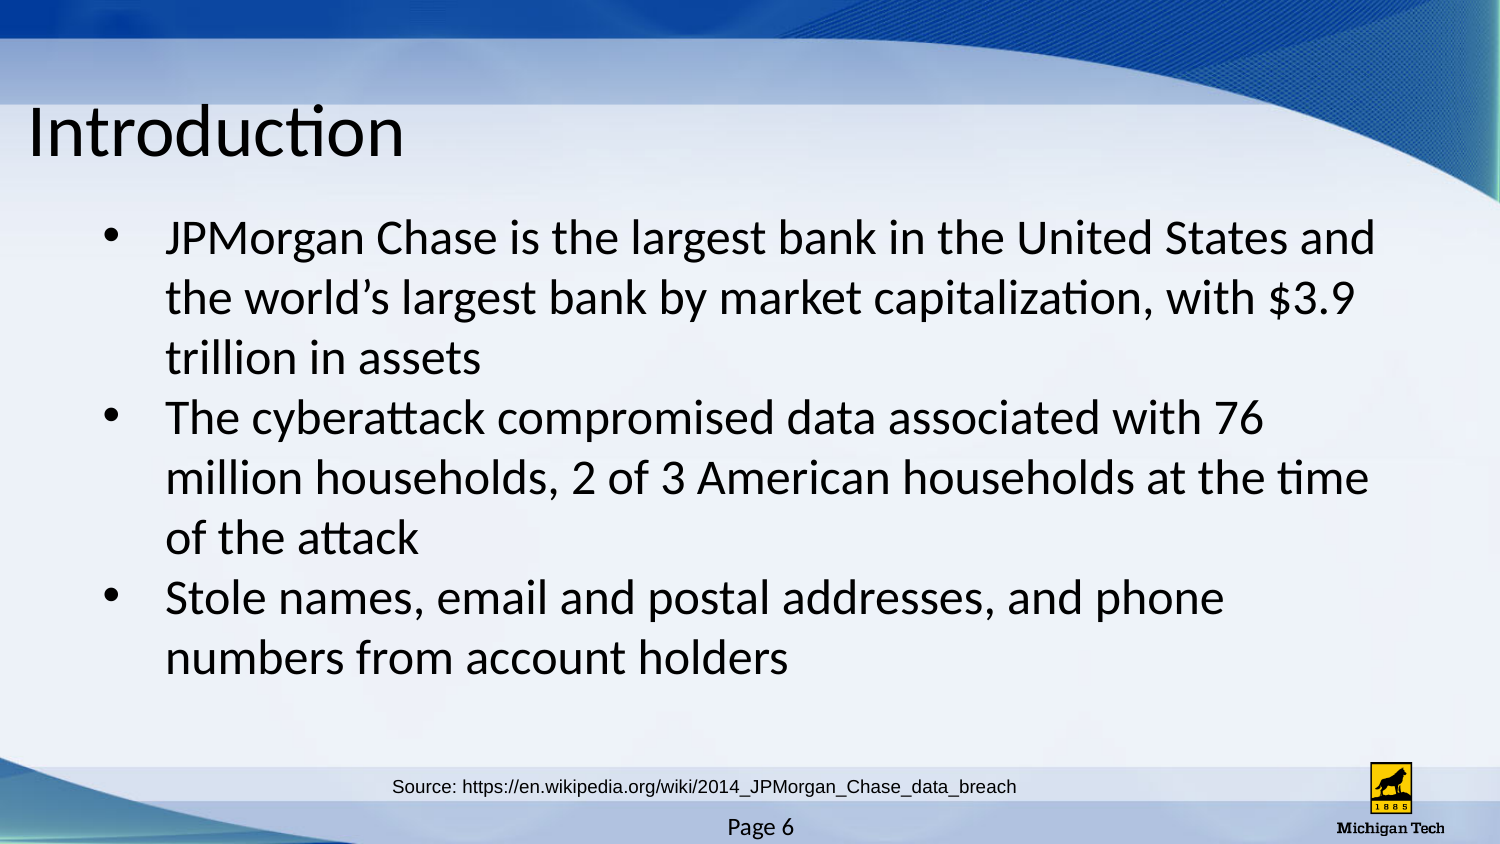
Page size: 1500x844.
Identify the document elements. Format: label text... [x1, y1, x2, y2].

title Introduction [12, 56, 1263, 197]
list JPMorgan Chase is the largest bank in the United States and the world’s largest bank by market capitalization, with $3.9 trillion in assets The cyberattack compromised data associated with 76 million households, 2 of 3 American households at the time of the attack Stole names, email and postal addresses, and phone numbers from account holders [75, 196, 1425, 797]
text_box Source: https://en.wikipedia.org/wiki/2014_JPMorgan_Chase_data_breach [364, 767, 1124, 805]
picture [0, 0, 1500, 844]
